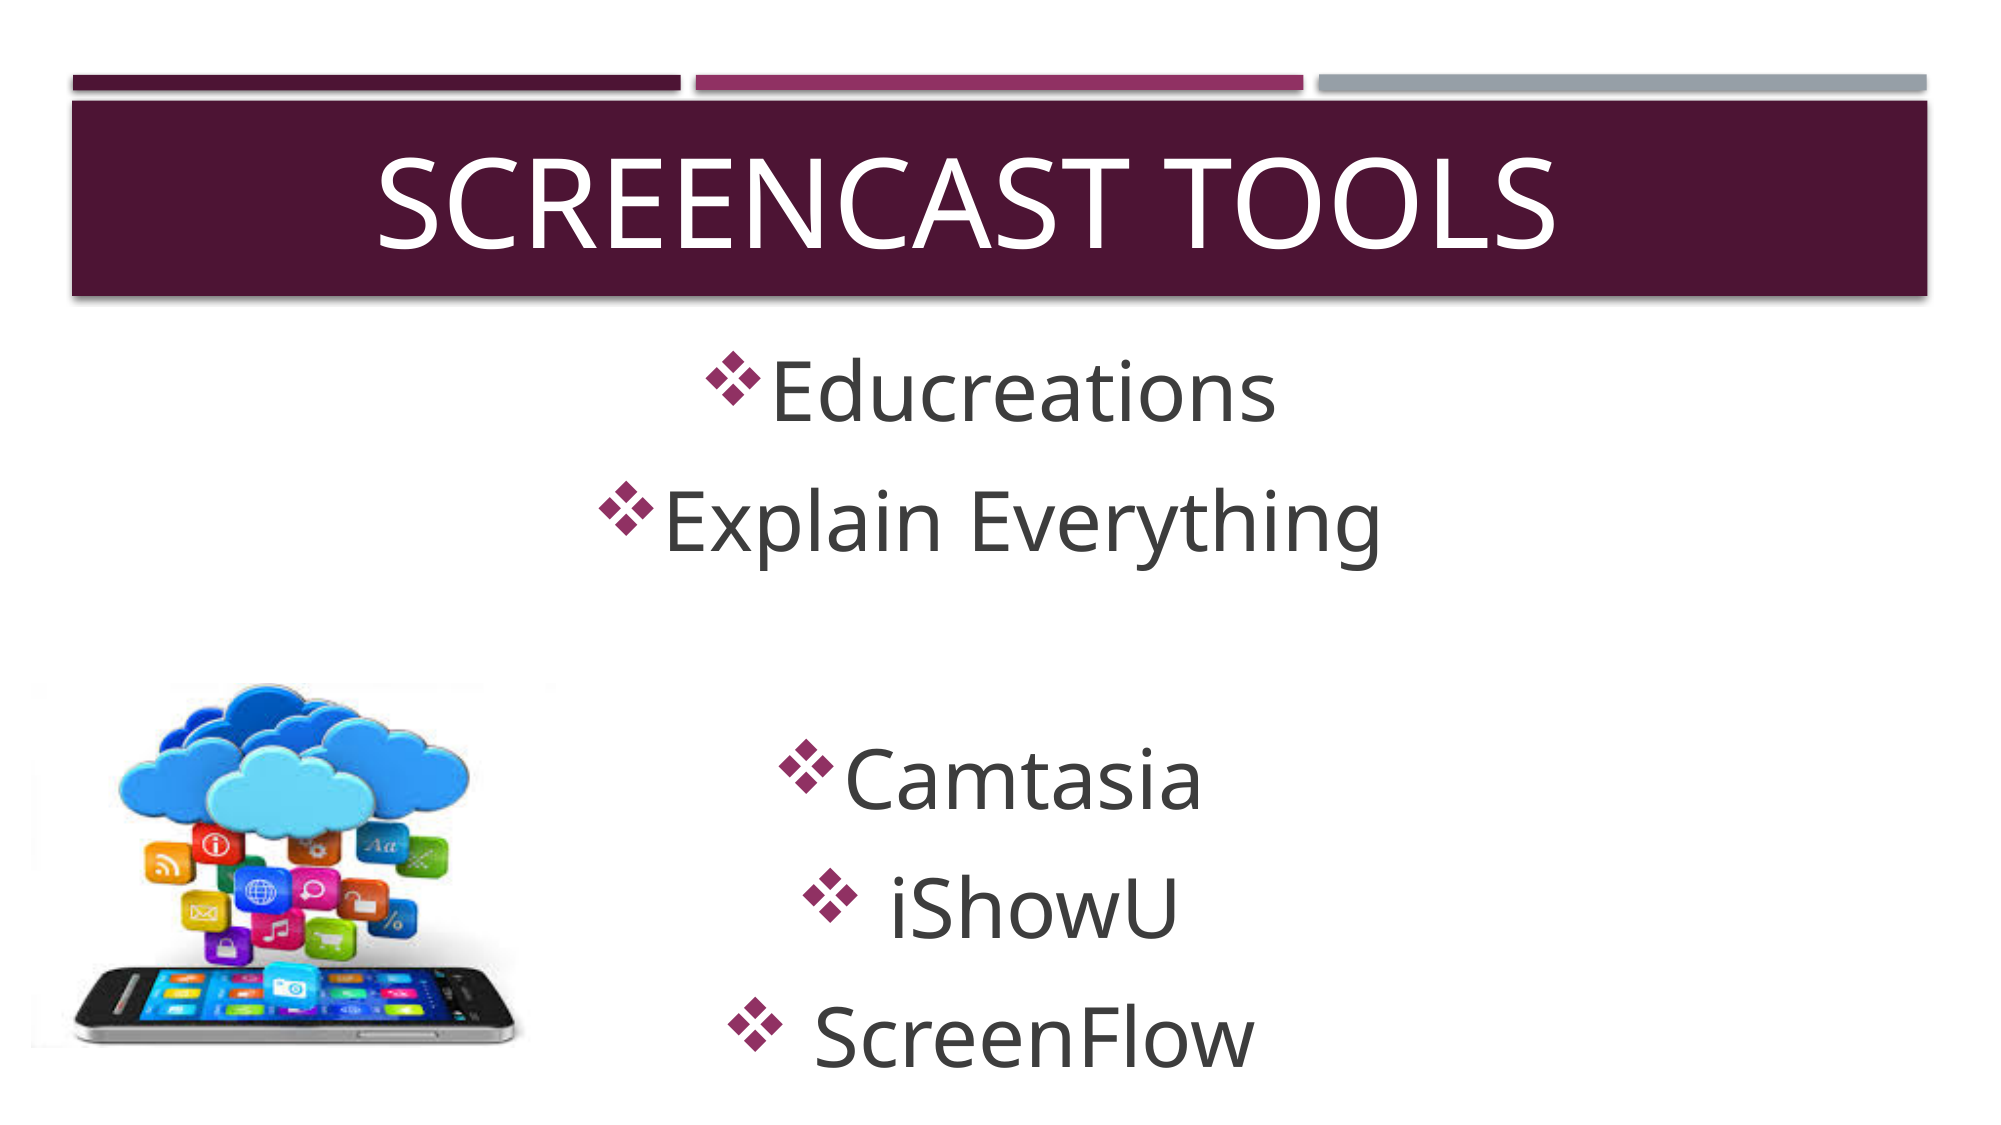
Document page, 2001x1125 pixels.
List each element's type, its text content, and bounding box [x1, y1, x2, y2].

picture [31, 682, 557, 1049]
title Screencast Tools [95, 115, 1905, 282]
list Educreations Explain Everything Camtasia iShowU ScreenFlow [364, 321, 1636, 1102]
